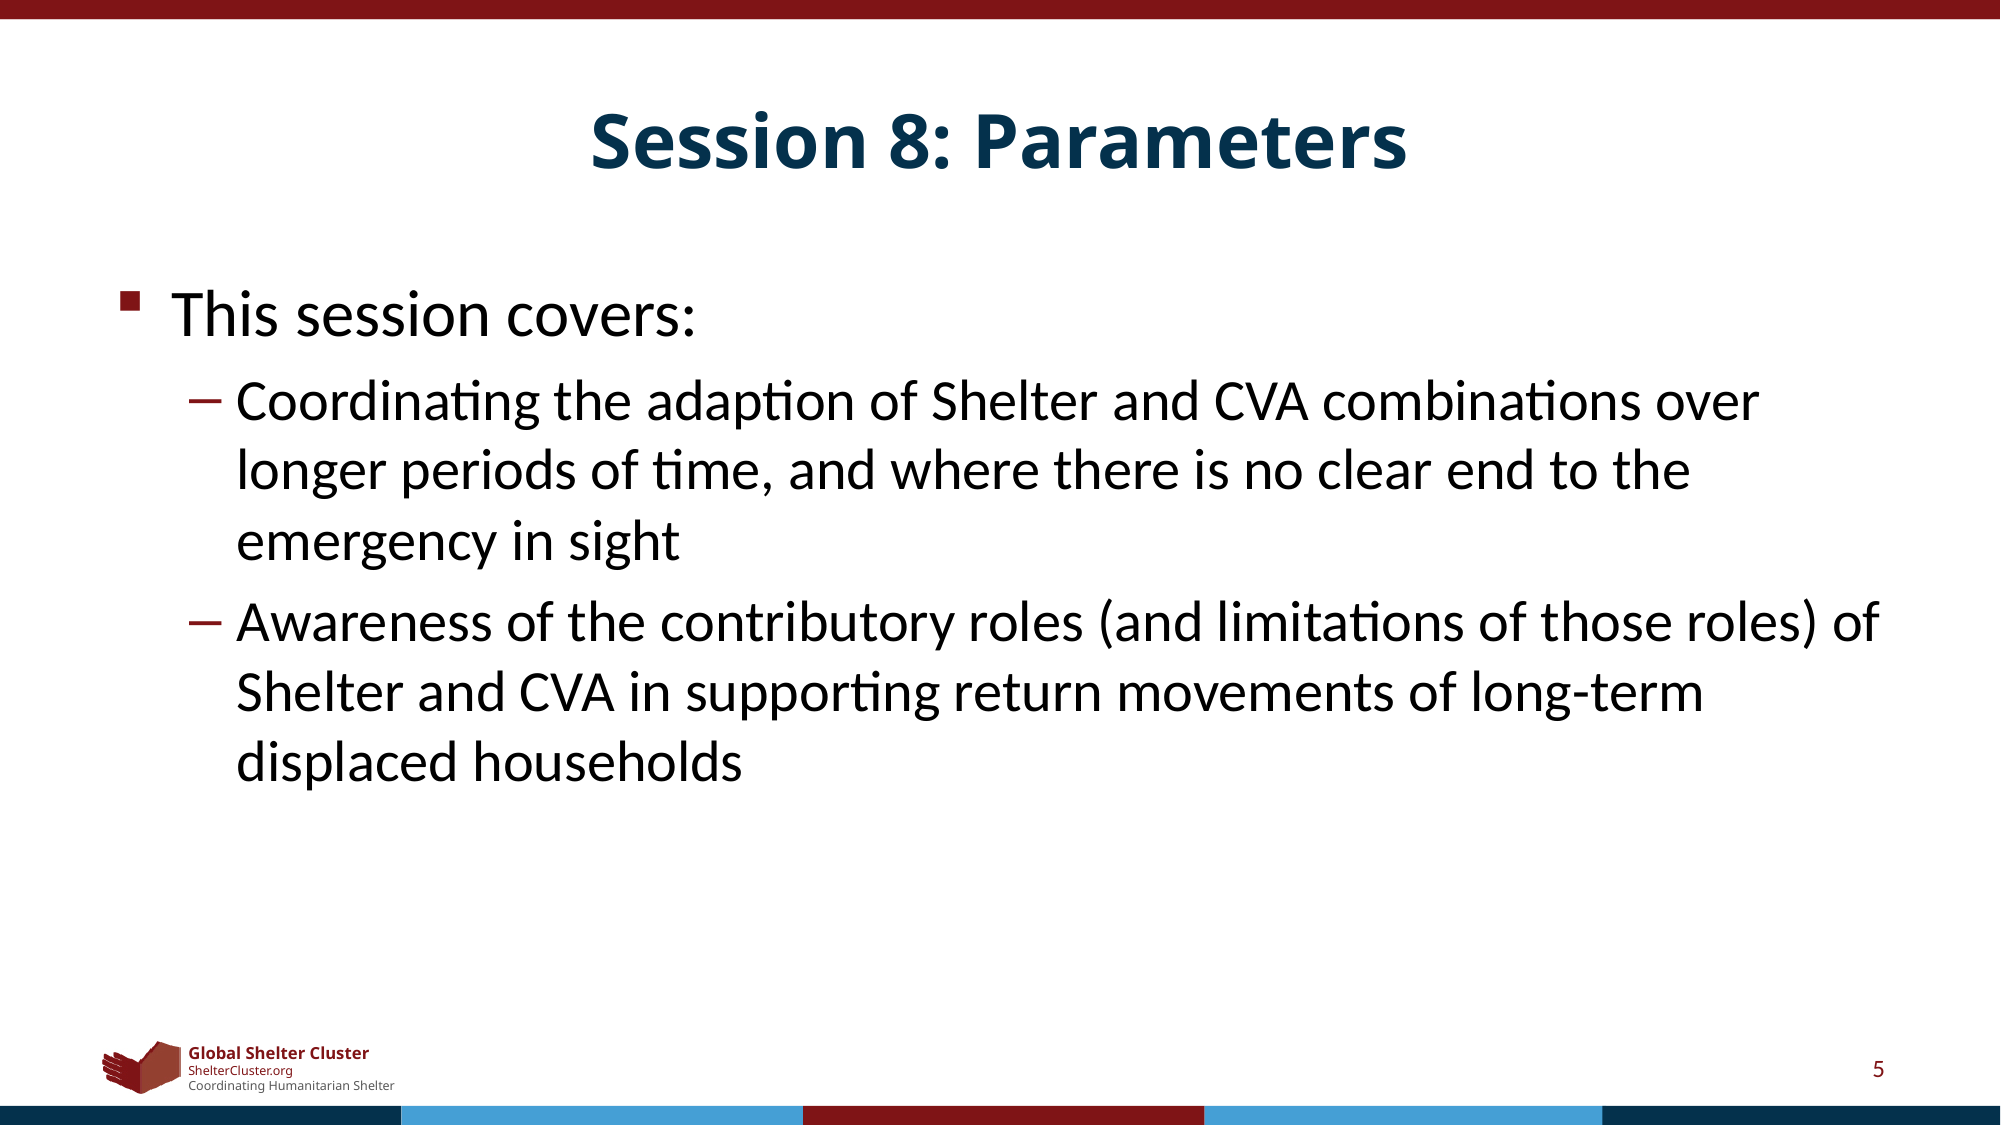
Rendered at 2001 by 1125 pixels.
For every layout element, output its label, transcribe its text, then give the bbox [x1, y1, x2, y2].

list This session covers: Coordinating the adaption of Shelter and CVA combinations over longer periods of time, and where there is no clear end to the emergency in sight Awareness of the contributory roles (and limitations of those roles) of Shelter and CVA in supporting return movements of long-term displaced households [99, 262, 1900, 1005]
slide_number 5 [1433, 1037, 1900, 1098]
title Session 8: Parameters [99, 45, 1900, 233]
picture [102, 1041, 181, 1094]
